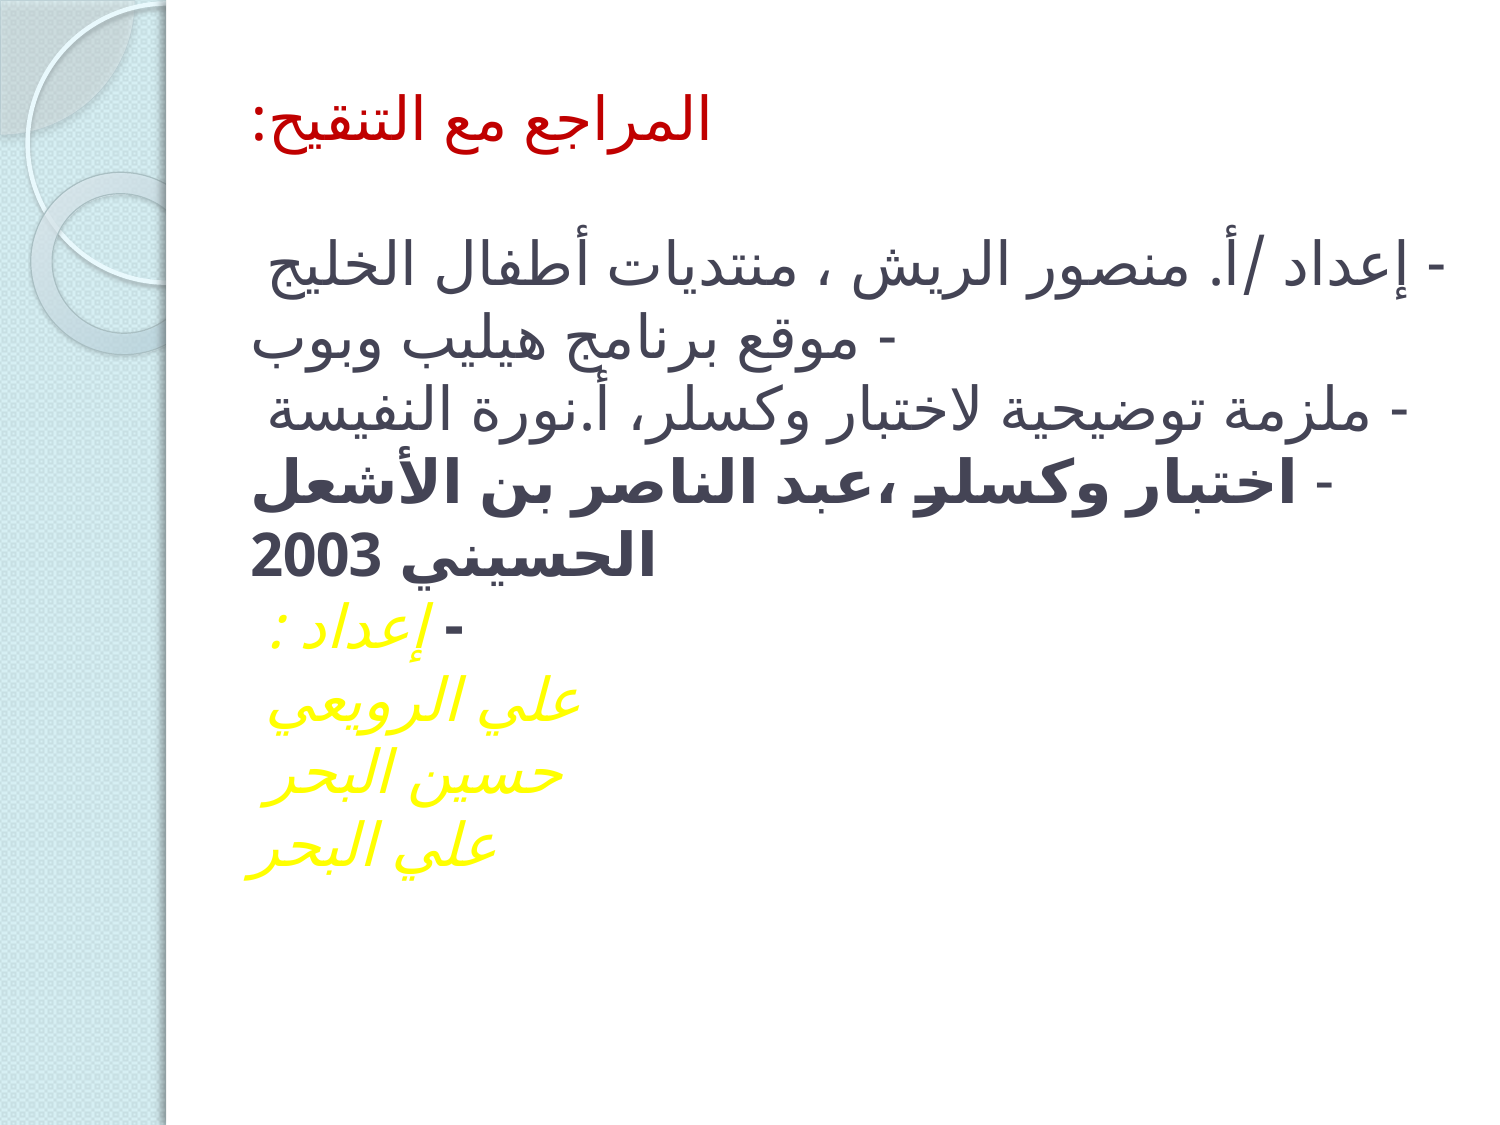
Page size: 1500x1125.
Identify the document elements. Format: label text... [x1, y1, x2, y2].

title المراجع مع التنقيح: - إعداد /أ. منصور الريش ، منتديات أطفال الخليج - موقع برنامج هيليب وبوب - ملزمة توضيحية لاختبار وكسلر، أ.نورة النفيسة - اختبار وكسلر ،عبد الناصر بن الأشعل الحسيني 2003 - إعداد : علي الرويعي حسين البحر علي البحر [235, 45, 1466, 1059]
